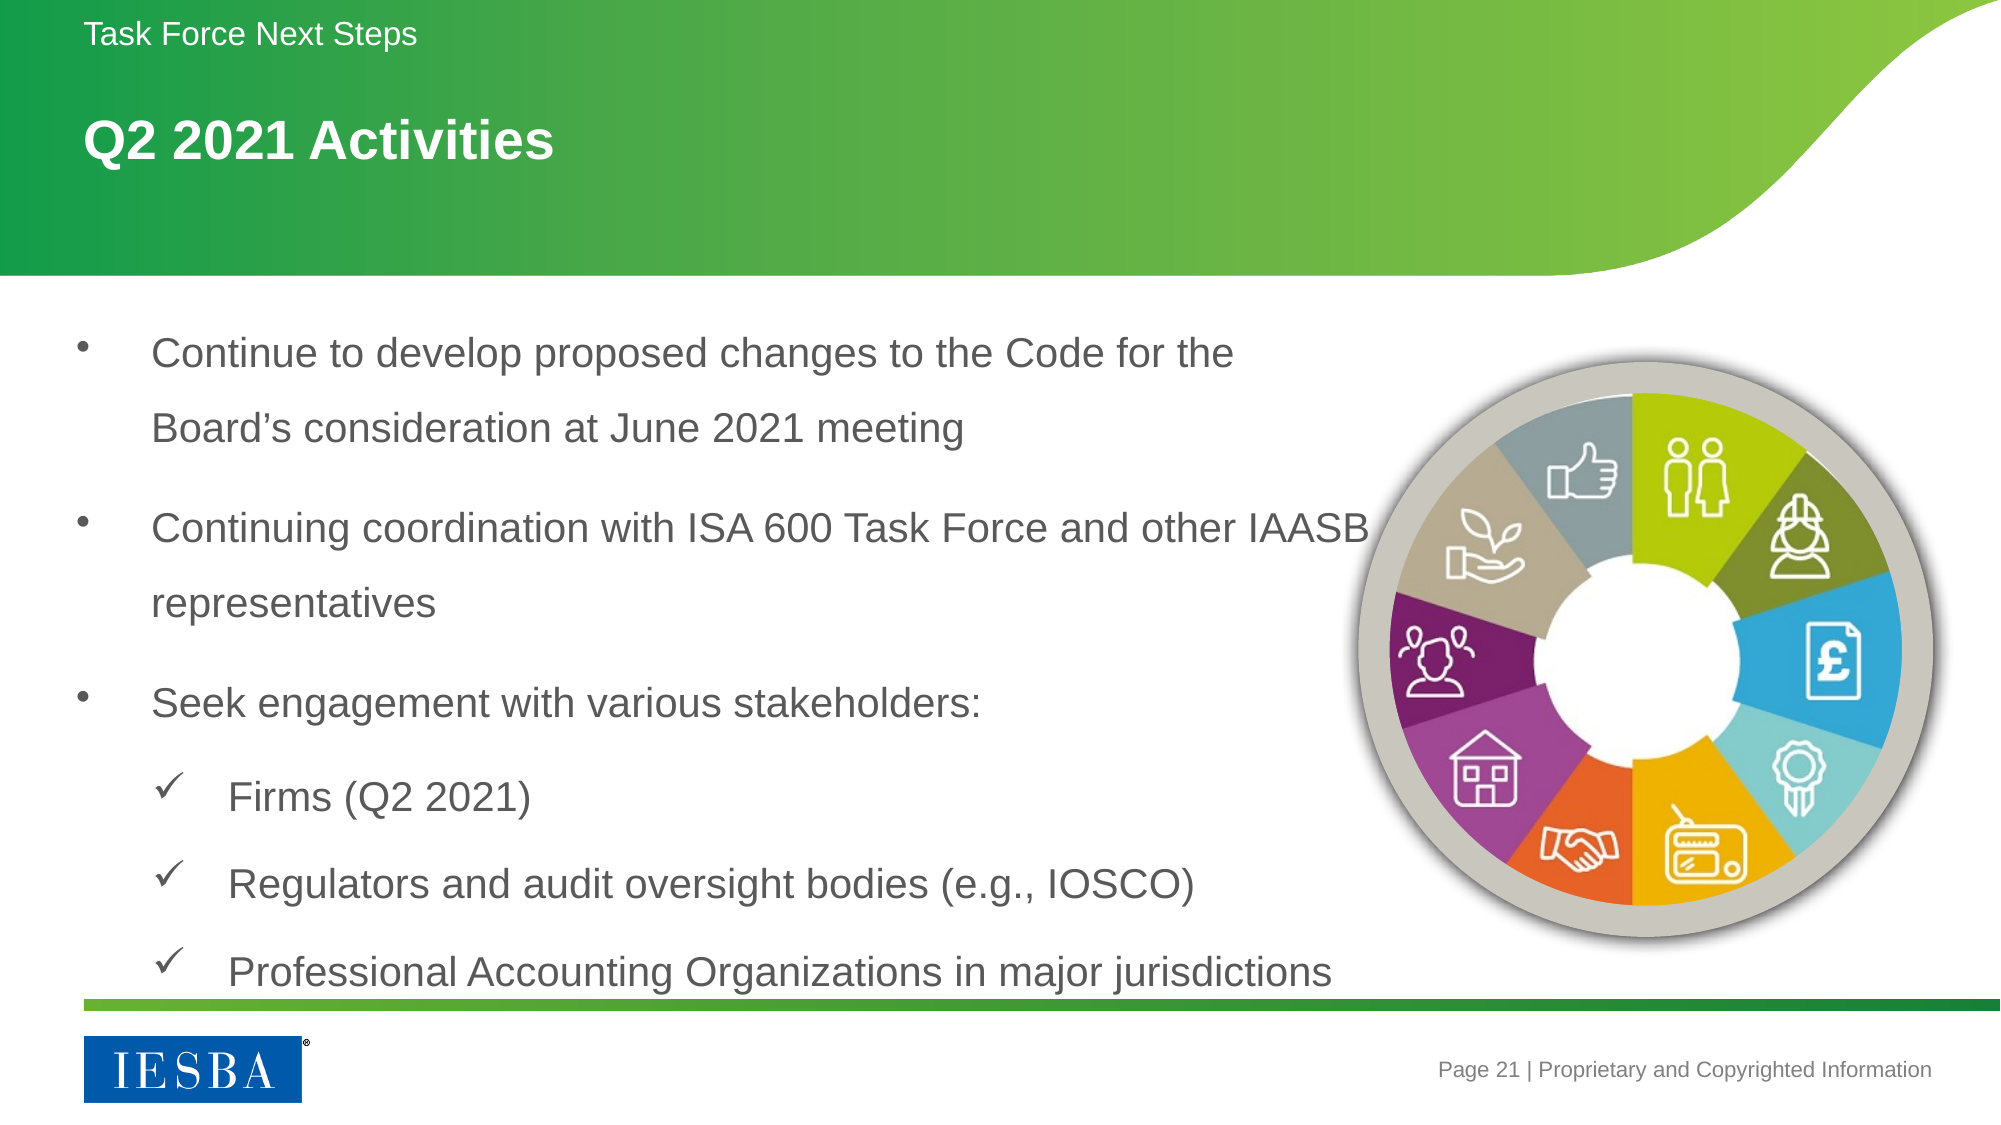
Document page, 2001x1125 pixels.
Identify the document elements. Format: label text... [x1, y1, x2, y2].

picture [0, 0, 2000, 276]
list Continue to develop proposed changes to the Code for the Board’s consideration at June 2021 meeting Continuing coordination with ISA 600 Task Force and other IAASB representatives Seek engagement with various stakeholders: Firms (Q2 2021) Regulators and audit oversight bodies (e.g., IOSCO) Professional Accounting Organizations in major jurisdictions [61, 293, 1387, 981]
subtitle Task Force Next Steps [83, 12, 1334, 63]
picture [1373, 377, 1918, 922]
title Q2 2021 Activities [83, 93, 1734, 182]
picture [84, 1036, 310, 1103]
